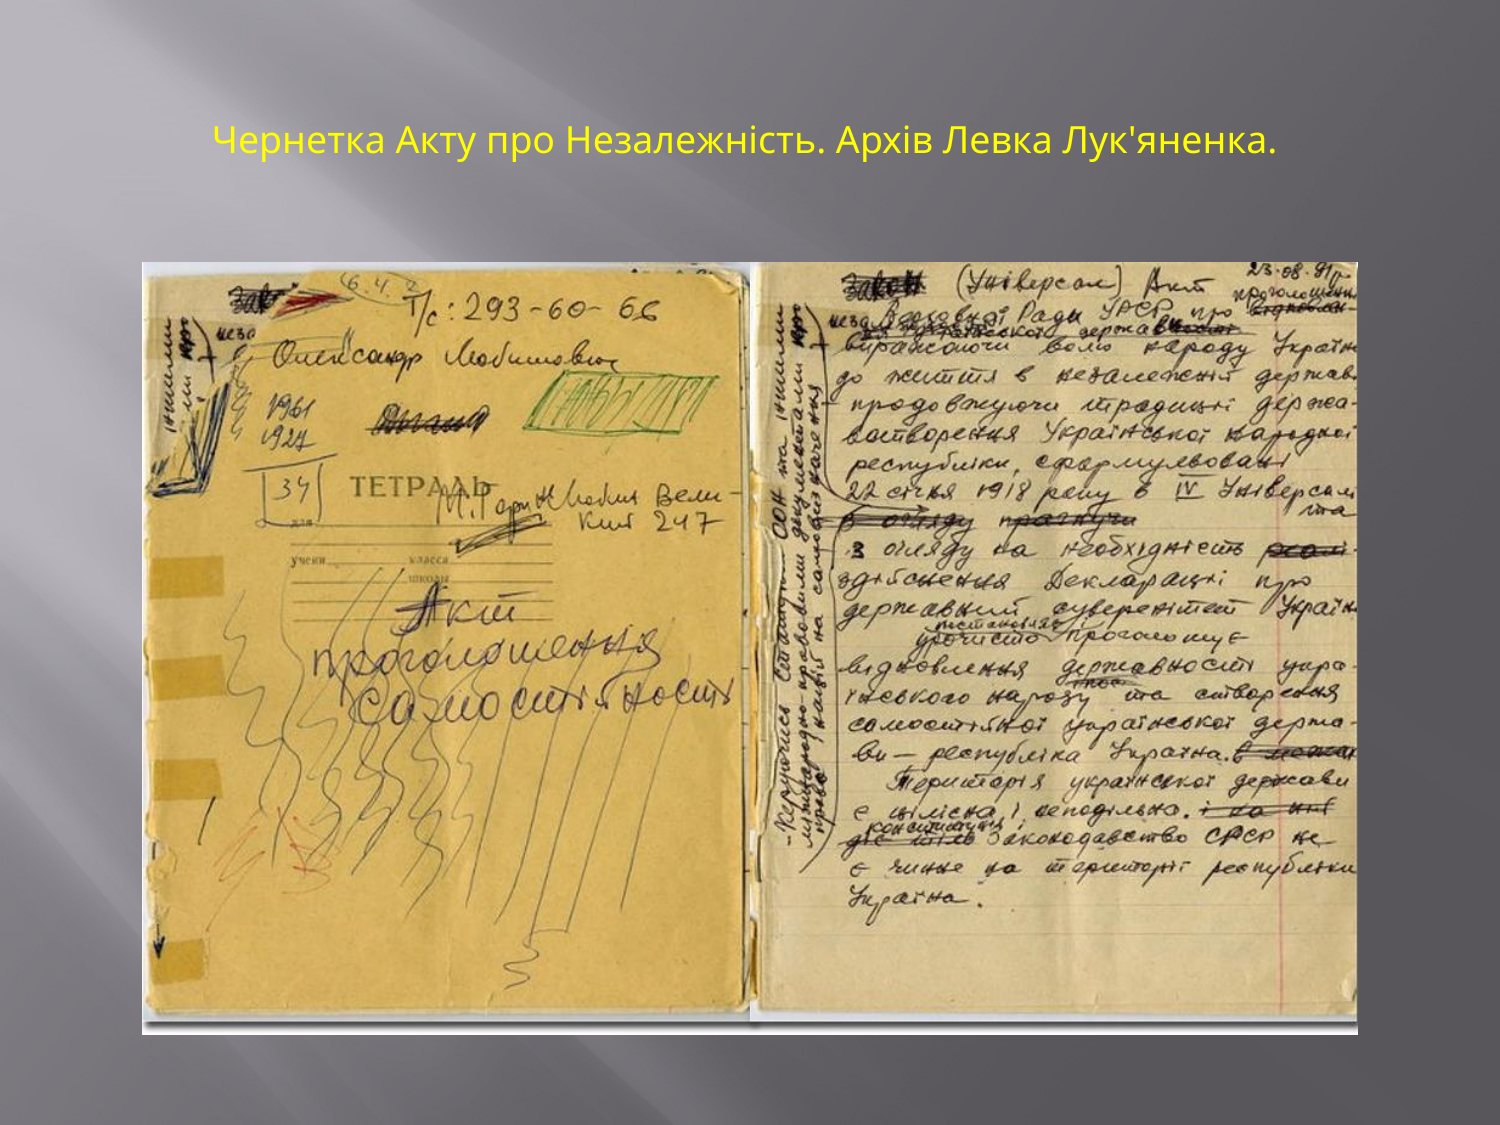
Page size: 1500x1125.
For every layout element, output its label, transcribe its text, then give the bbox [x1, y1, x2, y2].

picture [0, 0, 1500, 1125]
title Чернетка Акту про Незалежність. Архів Левка Лук'яненка. [75, 45, 1425, 233]
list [142, 262, 1358, 1036]
